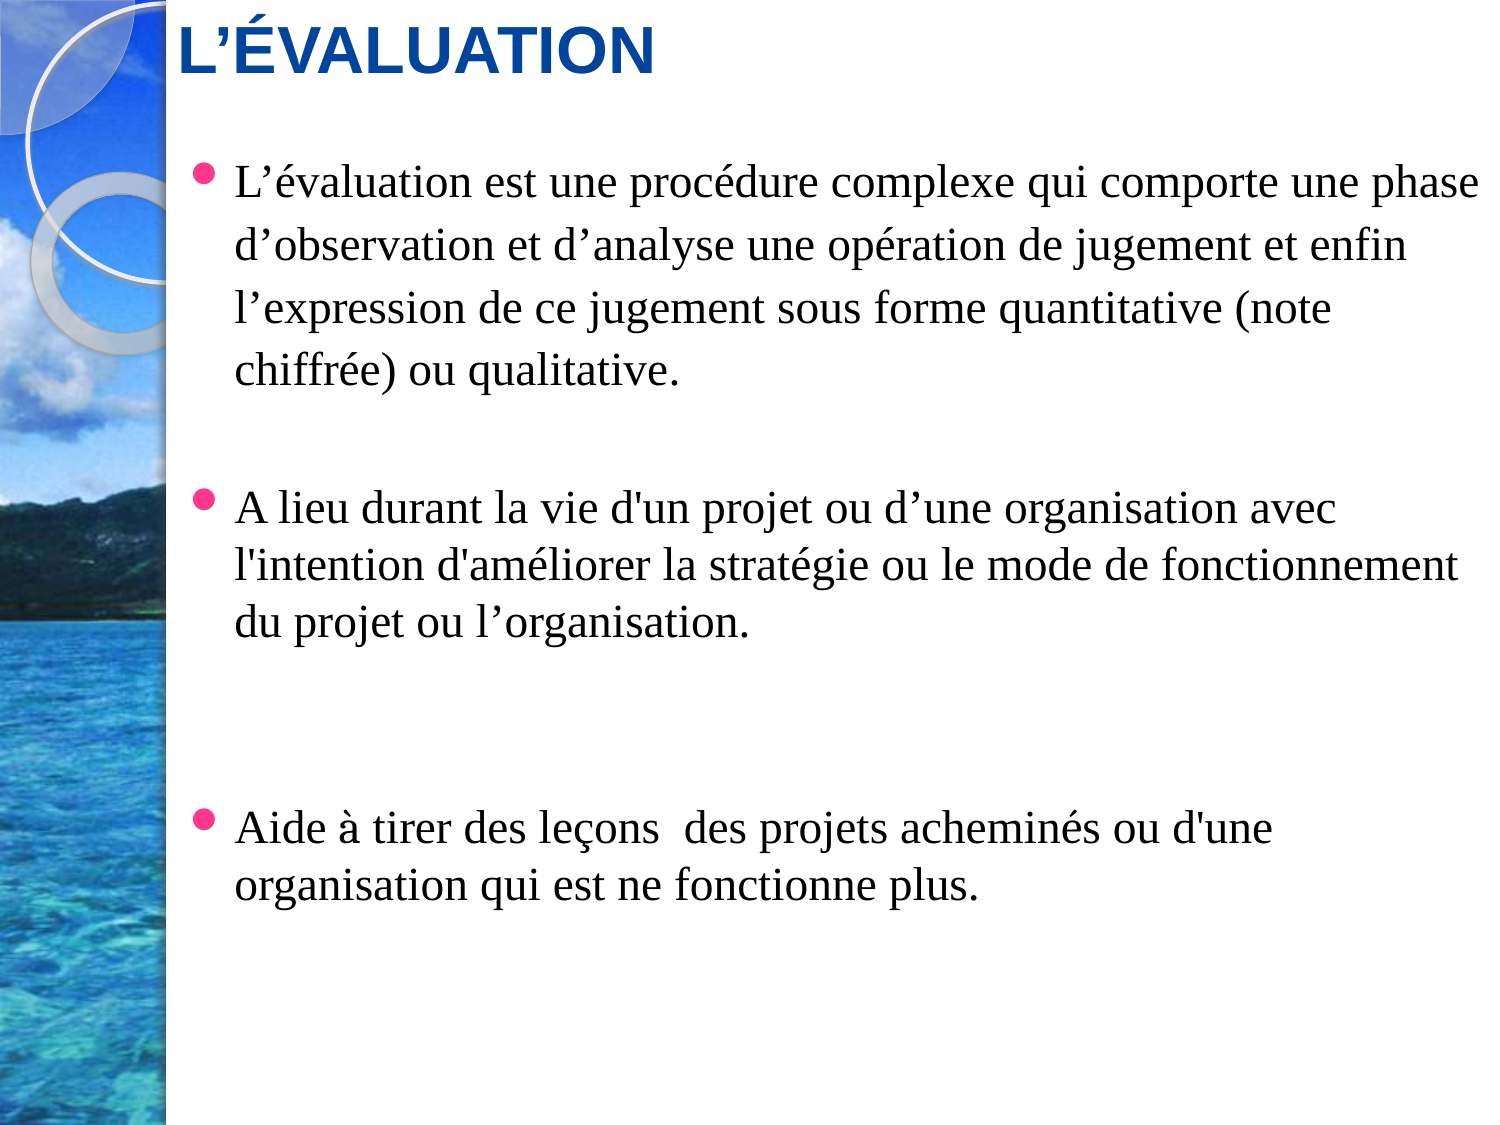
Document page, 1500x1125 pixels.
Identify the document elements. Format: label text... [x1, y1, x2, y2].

picture [136, 0, 162, 4]
picture [62, 195, 160, 280]
text_box L’ÉVALUATION [162, 0, 1500, 113]
list L’évaluation est une procédure complexe qui comporte une phase d’observation et d’analyse une opération de jugement et enfin l’expression de ce jugement sous forme quantitative (note chiffrée) ou qualitative. A lieu durant la vie d'un projet ou d’une organisation avec l'intention d'améliorer la stratégie ou le mode de fonctionnement du projet ou l’organisation. Aide à tirer des leçons des projets acheminés ou d'une organisation qui est ne fonctionne plus. [162, 137, 1500, 925]
picture [0, 134, 166, 1125]
picture [32, 13, 160, 207]
picture [53, 240, 160, 332]
